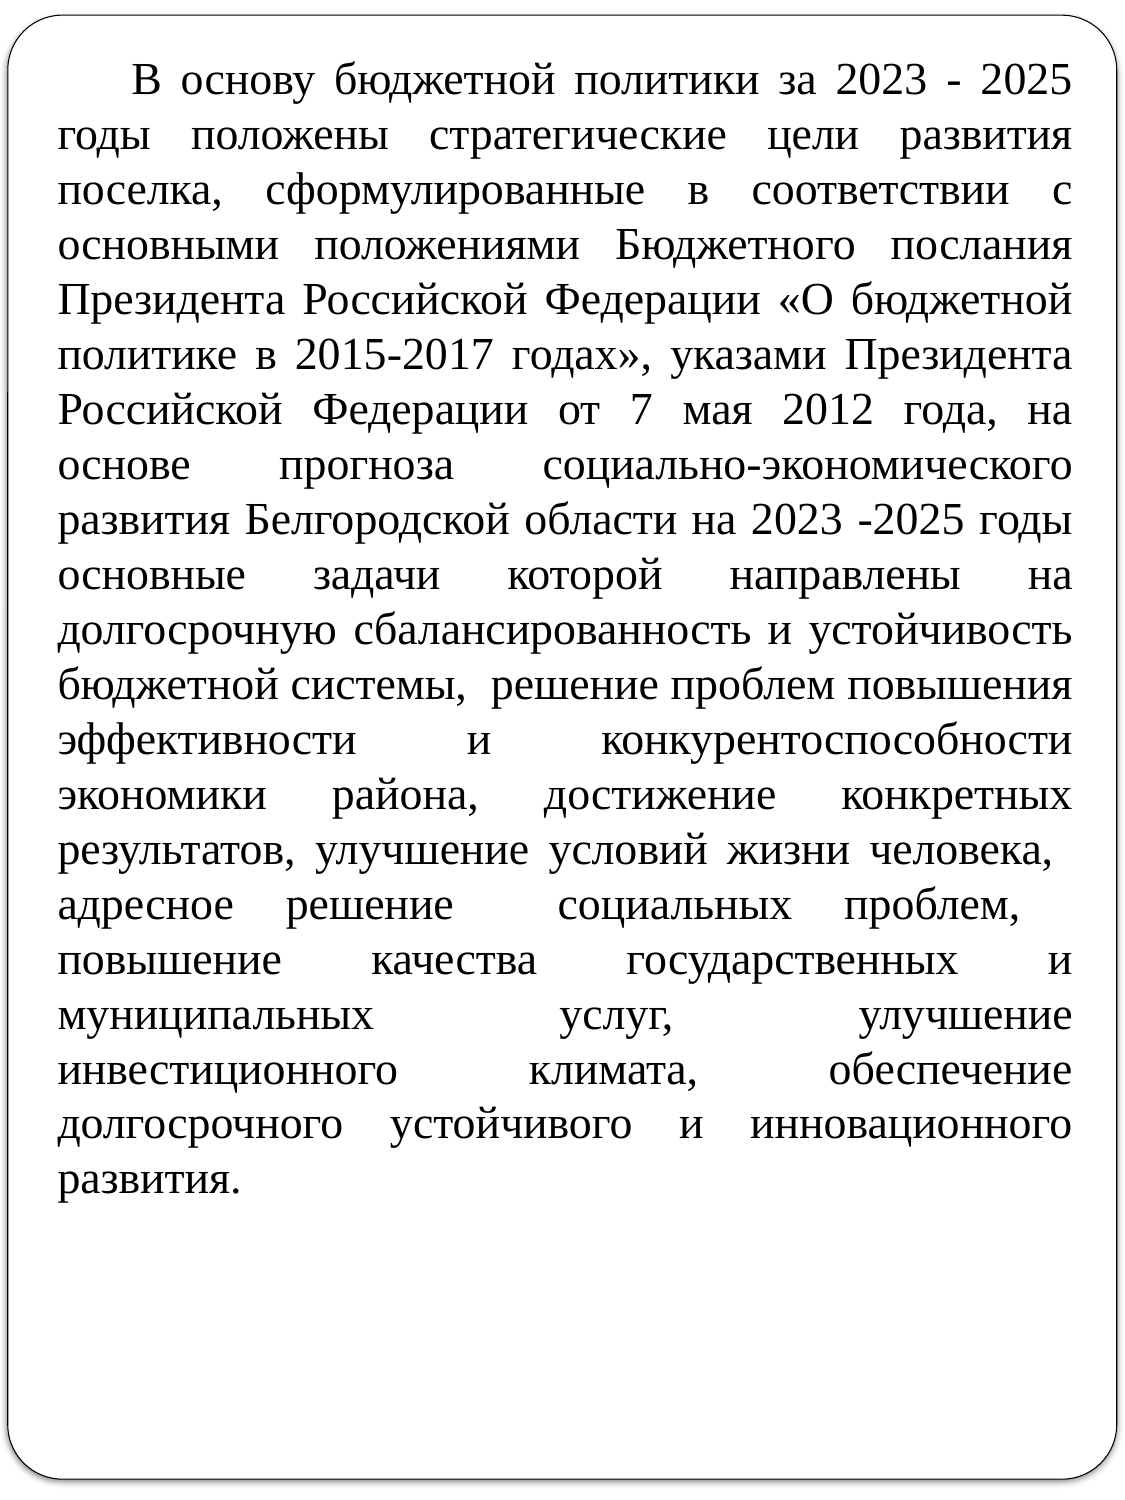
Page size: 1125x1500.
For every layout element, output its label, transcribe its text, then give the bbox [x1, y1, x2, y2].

text_box В основу бюджетной политики за 2023 - 2025 годы положены стратегические цели развития поселка, сформулированные в соответствии с основными положениями Бюджетного послания Президента Российской Федерации «О бюджетной политике в 2015-2017 годах», указами Президента Российской Федерации от 7 мая 2012 года, на основе прогноза социально-экономического развития Белгородской области на 2023 -2025 годы основные задачи которой направлены на долгосрочную сбалансированность и устойчивость бюджетной системы, решение проблем повышения эффективности и конкурентоспособности экономики района, достижение конкретных результатов, улучшение условий жизни человека, адресное решение социальных проблем, повышение качества государственных и муниципальных услуг, улучшение инвестиционного климата, обеспечение долгосрочного устойчивого и инновационного развития. [42, 41, 1089, 1266]
